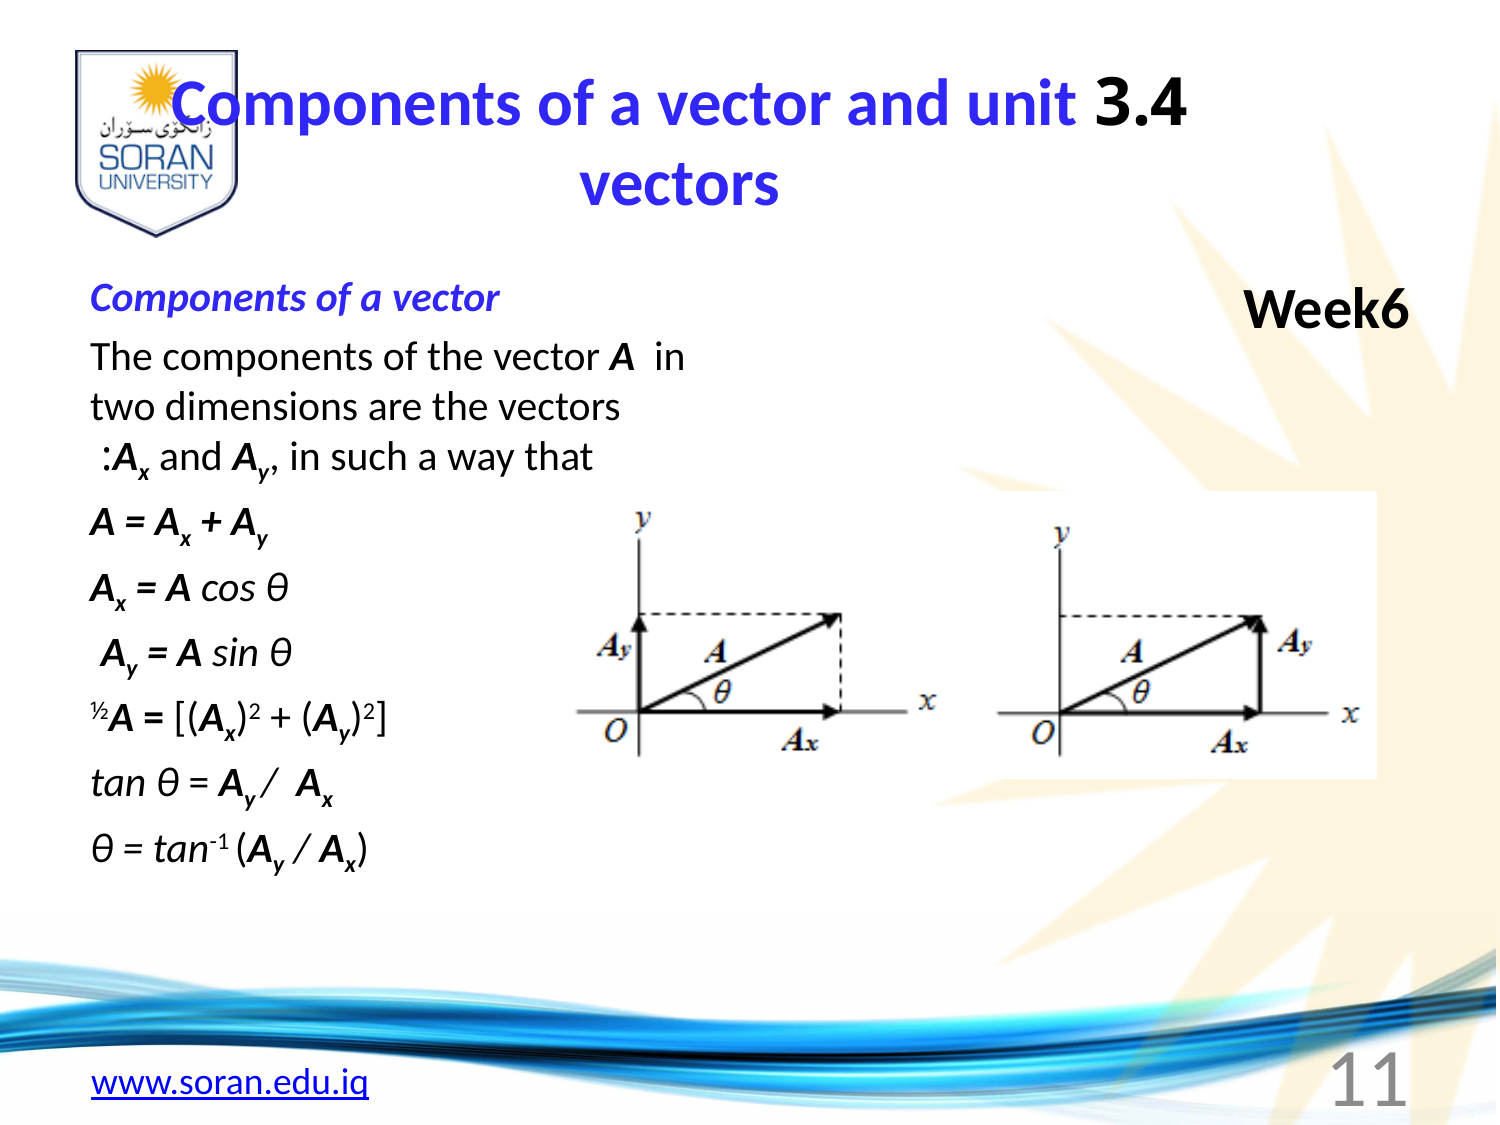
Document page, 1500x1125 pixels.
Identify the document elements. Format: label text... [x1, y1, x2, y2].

title 3.4 Components of a vector and unit vectors [75, 45, 1425, 233]
picture [0, 99, 1500, 1125]
list Components of a vector The components of the vector A in two dimensions are the vectors Ax and Ay, in such a way that: A = Ax + Ay Ax = A cos θ Ay = A sin θ A = [(Ax)2 + (Ay)2]½ tan θ = Ay / Ax θ = tan-1 (Ay / Ax) [75, 262, 738, 1005]
picture [560, 491, 1377, 780]
picture [75, 233, 238, 238]
list Week6 [762, 262, 1425, 1005]
slide_number 11 [1074, 1042, 1425, 1103]
